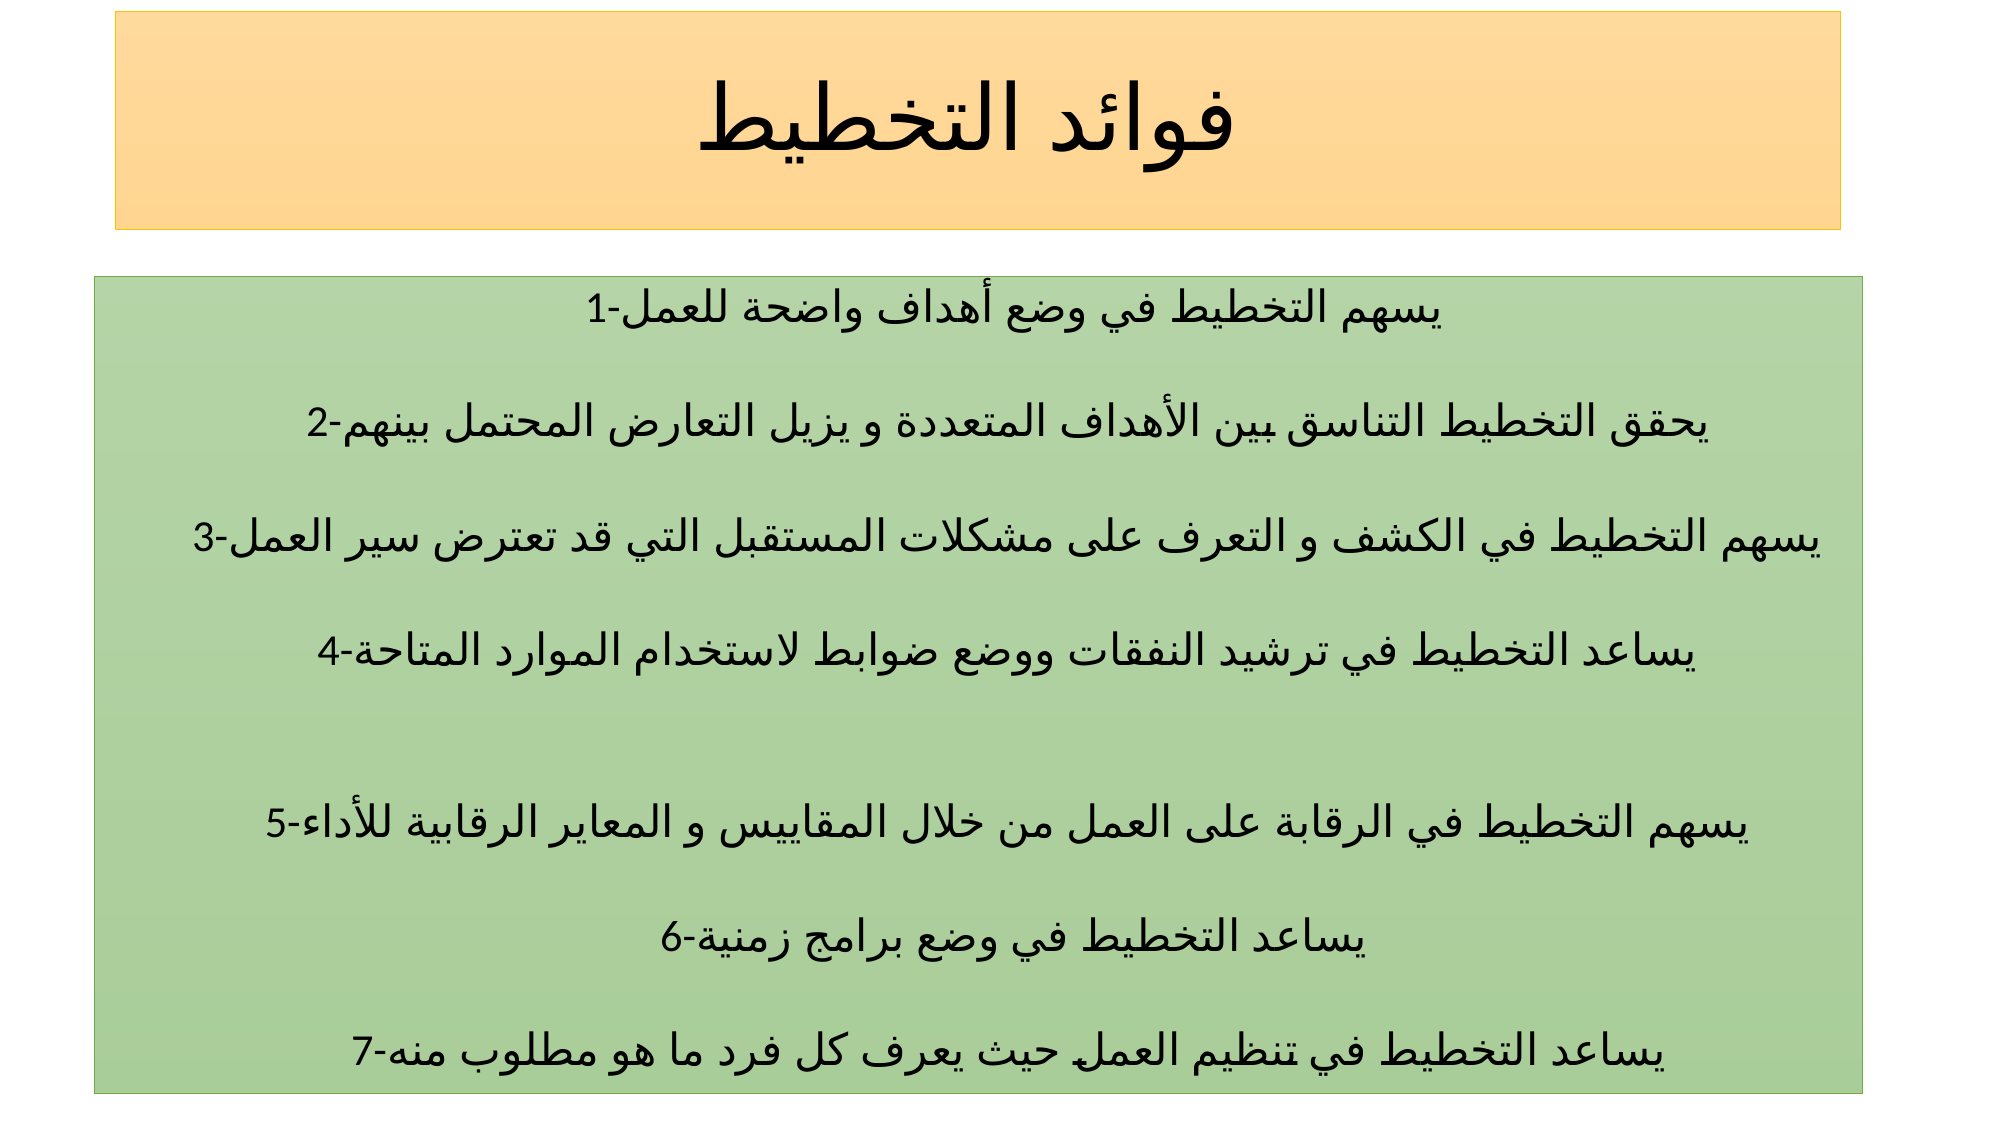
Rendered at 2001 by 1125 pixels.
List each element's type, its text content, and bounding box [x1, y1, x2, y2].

list 1-يسهم التخطيط في وضع أهداف واضحة للعمل 2-يحقق التخطيط التناسق بين الأهداف المتعددة و يزيل التعارض المحتمل بينهم 3-يسهم التخطيط في الكشف و التعرف على مشكلات المستقبل التي قد تعترض سير العمل 4-يساعد التخطيط في ترشيد النفقات ووضع ضوابط لاستخدام الموارد المتاحة 5-يسهم التخطيط في الرقابة على العمل من خلال المقاييس و المعاير الرقابية للأداء 6-يساعد التخطيط في وضع برامج زمنية 7-يساعد التخطيط في تنظيم العمل حيث يعرف كل فرد ما هو مطلوب منه [94, 276, 1863, 1094]
title فوائد التخطيط [115, 11, 1841, 230]
